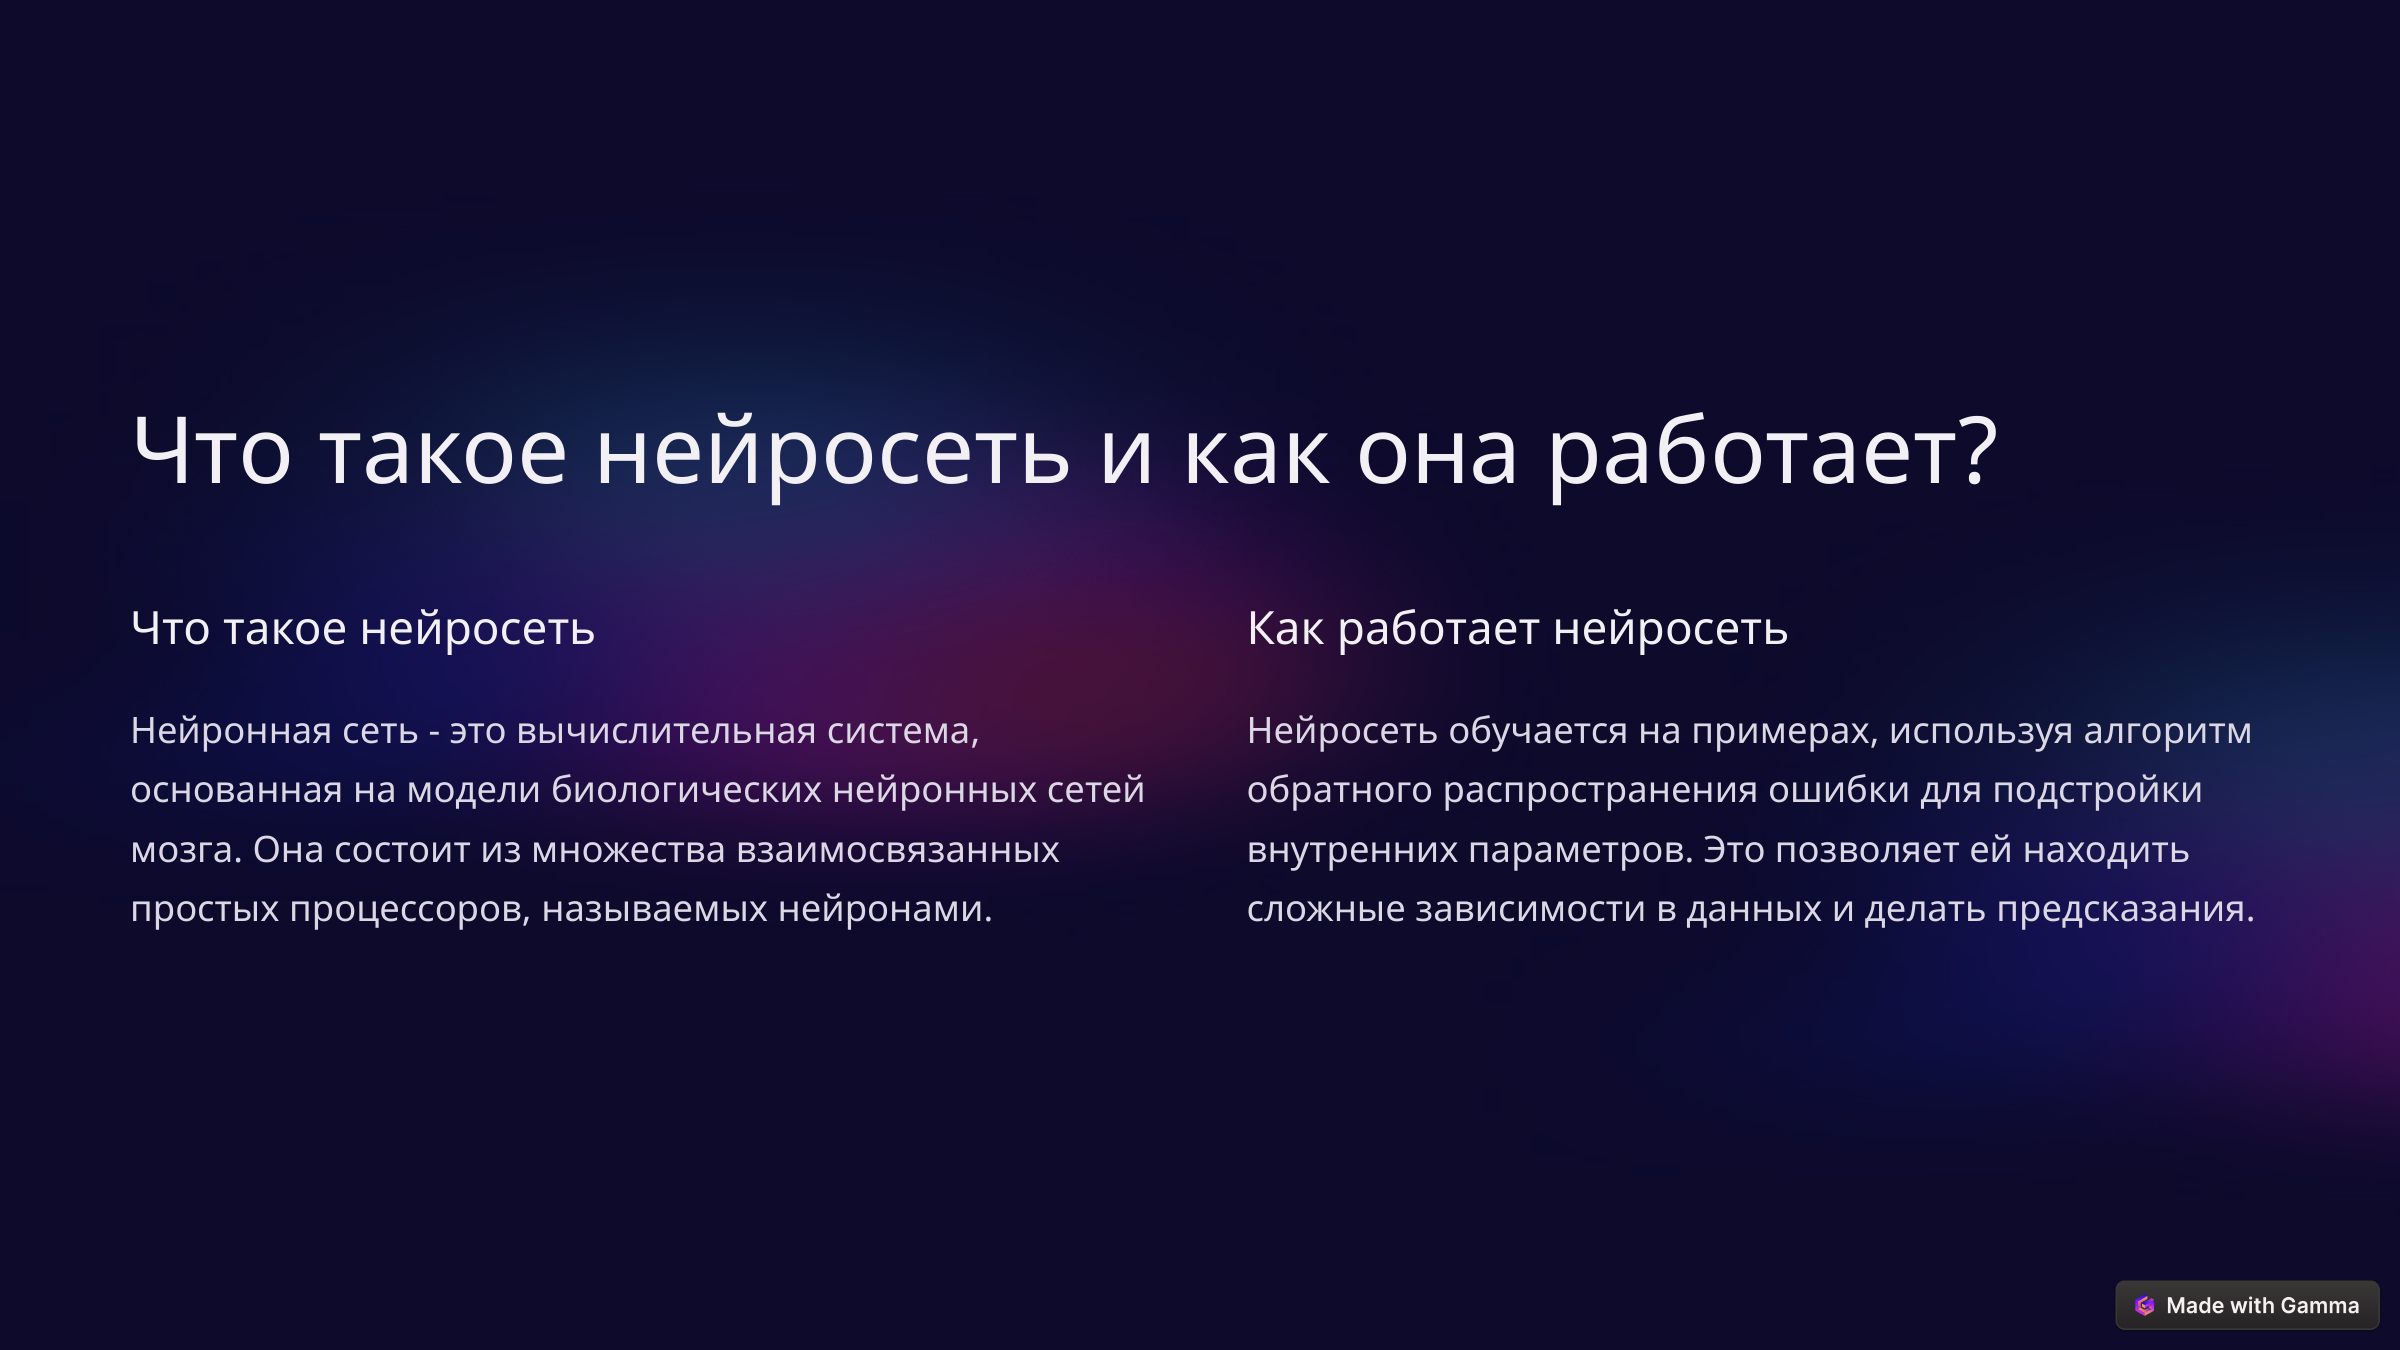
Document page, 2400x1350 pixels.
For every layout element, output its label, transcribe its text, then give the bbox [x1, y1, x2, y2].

picture [2106, 1271, 2389, 1339]
text_box Что такое нейросеть [130, 596, 628, 655]
text_box Как работает нейросеть [1246, 596, 1829, 655]
text_box Что такое нейросеть и как она работает? [130, 386, 2111, 504]
text_box Нейронная сеть - это вычислительная система, основанная на модели биологических нейронных сетей мозга. Она состоит из множества взаимосвязанных простых процессоров, называемых нейронами. [130, 691, 1155, 930]
text_box Нейросеть обучается на примерах, используя алгоритм обратного распространения ошибки для подстройки внутренних параметров. Это позволяет ей находить сложные зависимости в данных и делать предсказания. [1246, 691, 2271, 930]
